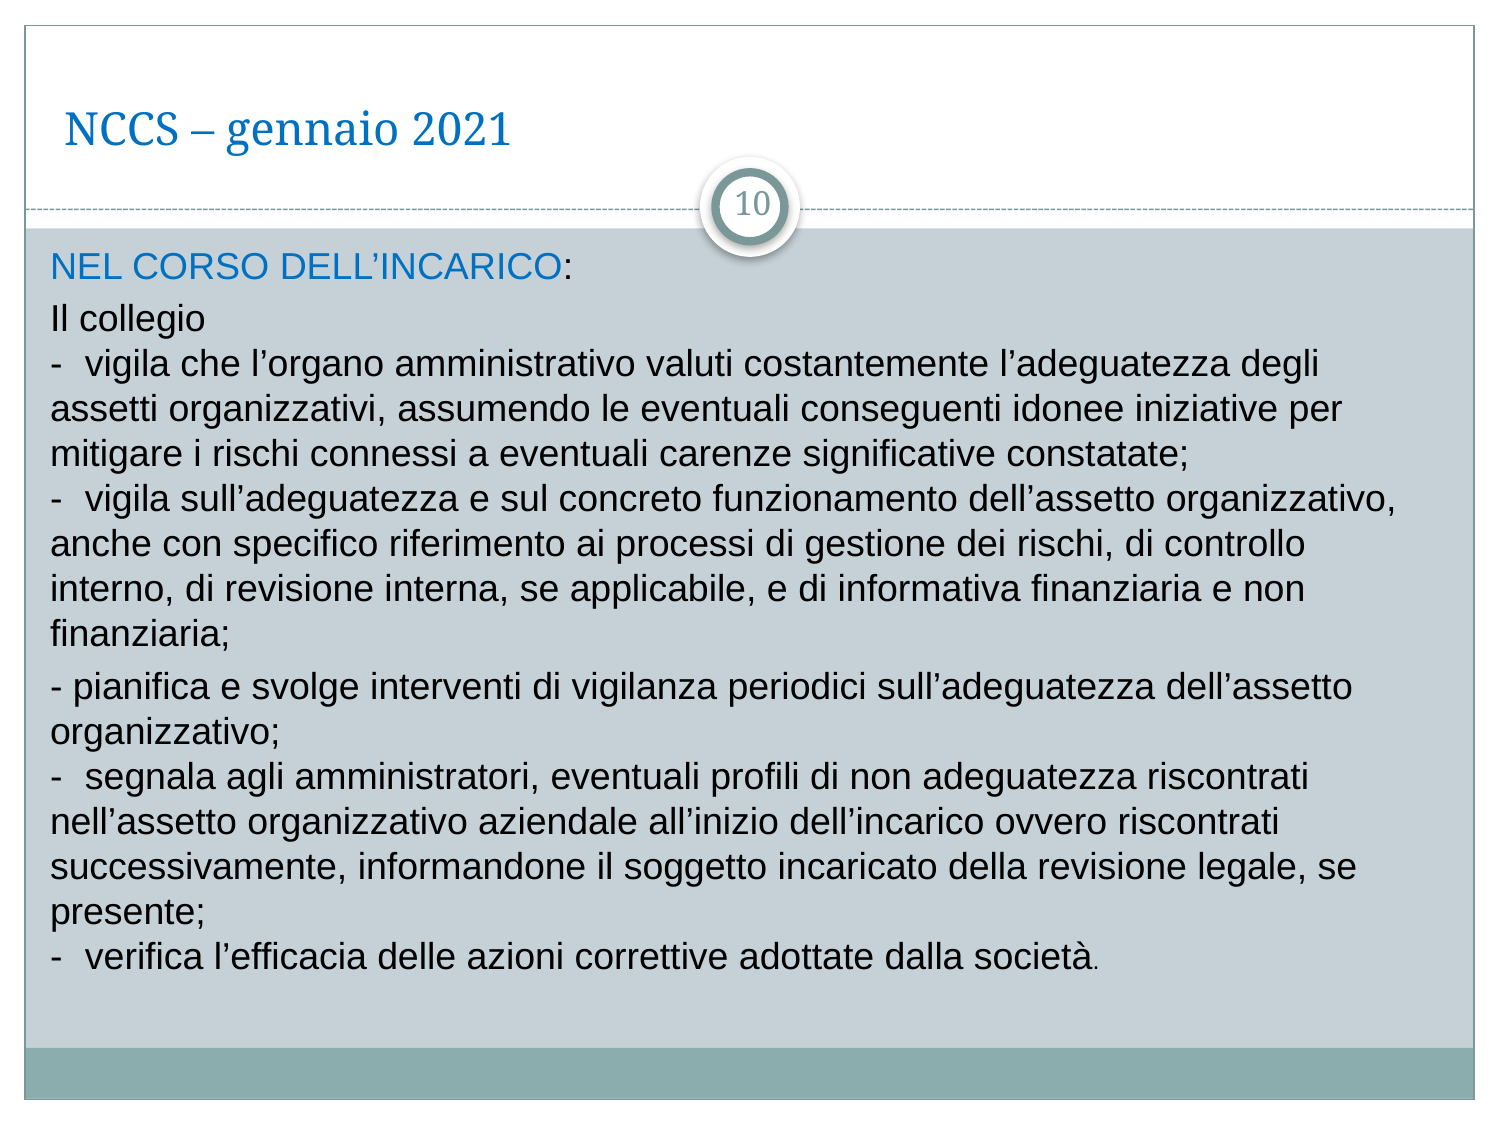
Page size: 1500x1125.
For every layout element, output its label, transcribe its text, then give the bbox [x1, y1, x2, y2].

title NCCS – gennaio 2021 [49, 37, 1450, 162]
slide_number 10 [715, 168, 791, 241]
list NEL CORSO DELL’INCARICO: Il collegio - vigila che l’organo amministrativo valuti costantemente l’adeguatezza degli assetti organizzativi, assumendo le eventuali conseguenti idonee iniziative per mitigare i rischi connessi a eventuali carenze significative constatate; - vigila sull’adeguatezza e sul concreto funzionamento dell’assetto organizzativo, anche con specifico riferimento ai processi di gestione dei rischi, di controllo interno, di revisione interna, se applicabile, e di informativa finanziaria e non finanziaria; - pianifica e svolge interventi di vigilanza periodici sull’adeguatezza dell’assetto organizzativo; - segnala agli amministratori, eventuali profili di non adeguatezza riscontrati nell’assetto organizzativo aziendale all’inizio dell’incarico ovvero riscontrati successivamente, informandone il soggetto incaricato della revisione legale, se presente; - verifica l’efficacia delle azioni correttive adottate dalla società. [35, 234, 1431, 985]
